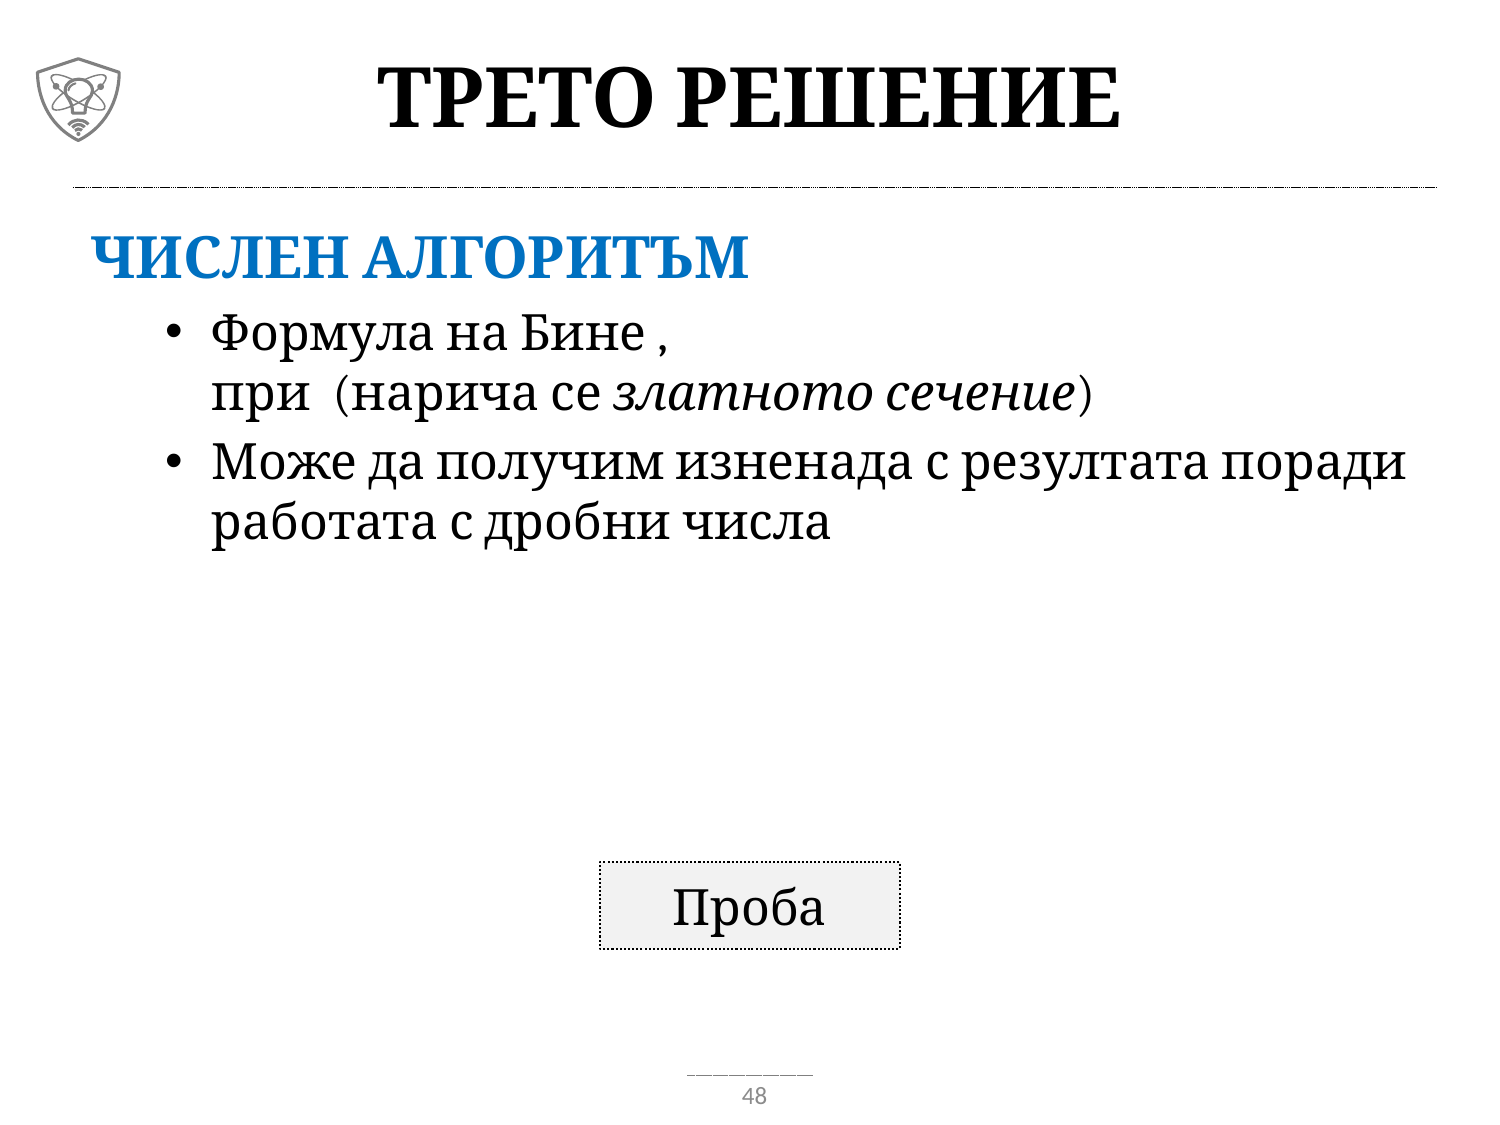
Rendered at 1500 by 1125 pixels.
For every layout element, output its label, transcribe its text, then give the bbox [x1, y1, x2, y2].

slide_number 48 [579, 1065, 930, 1125]
text_box Проба [598, 860, 902, 951]
title Трето решение [0, 0, 1500, 188]
